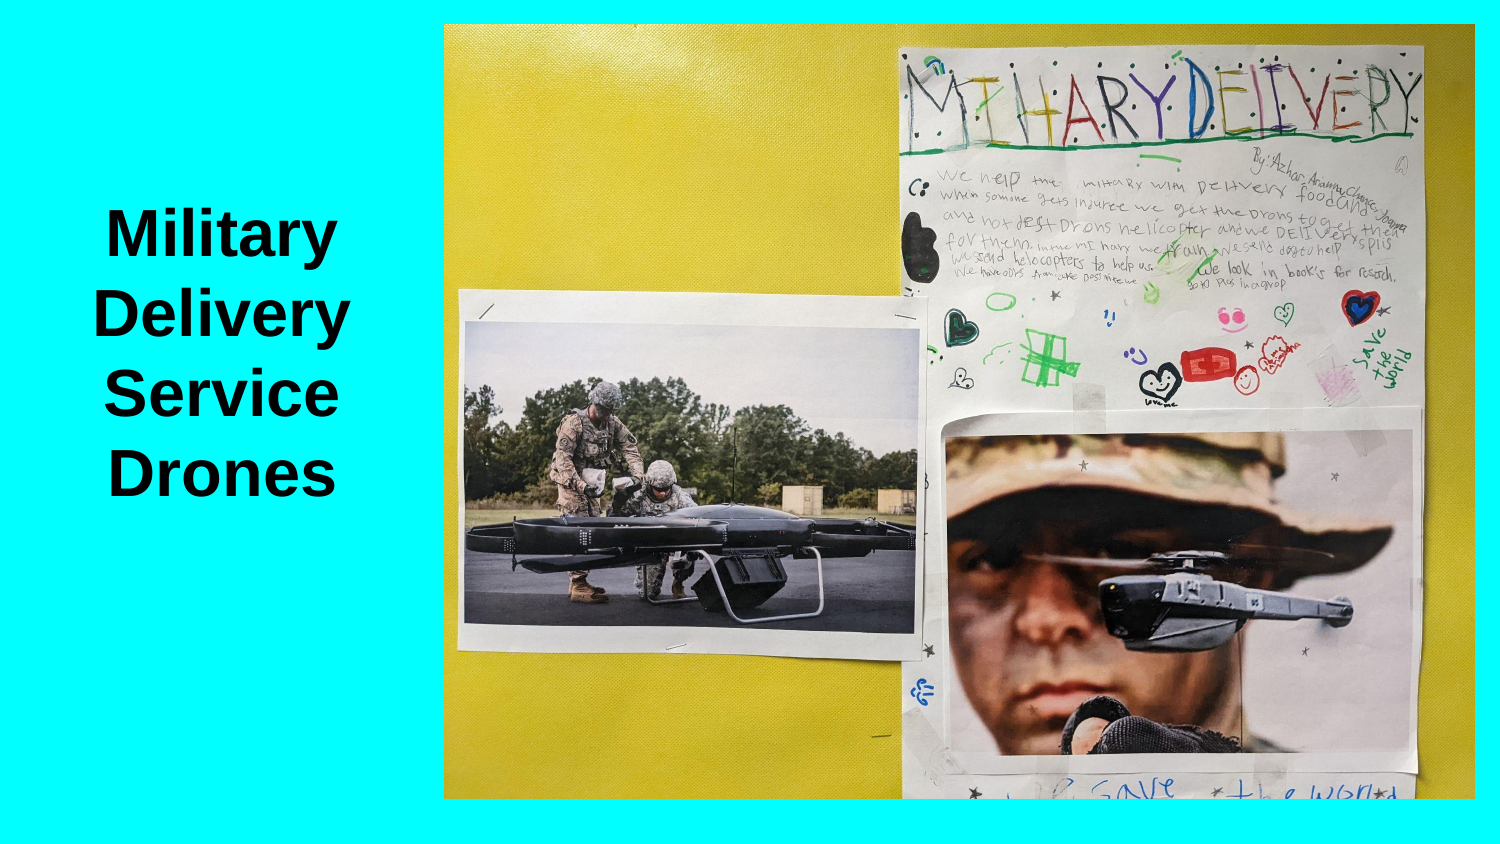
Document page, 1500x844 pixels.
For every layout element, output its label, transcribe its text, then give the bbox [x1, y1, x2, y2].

picture [443, 24, 1476, 799]
text_box Military Delivery Service Drones [25, 175, 419, 525]
